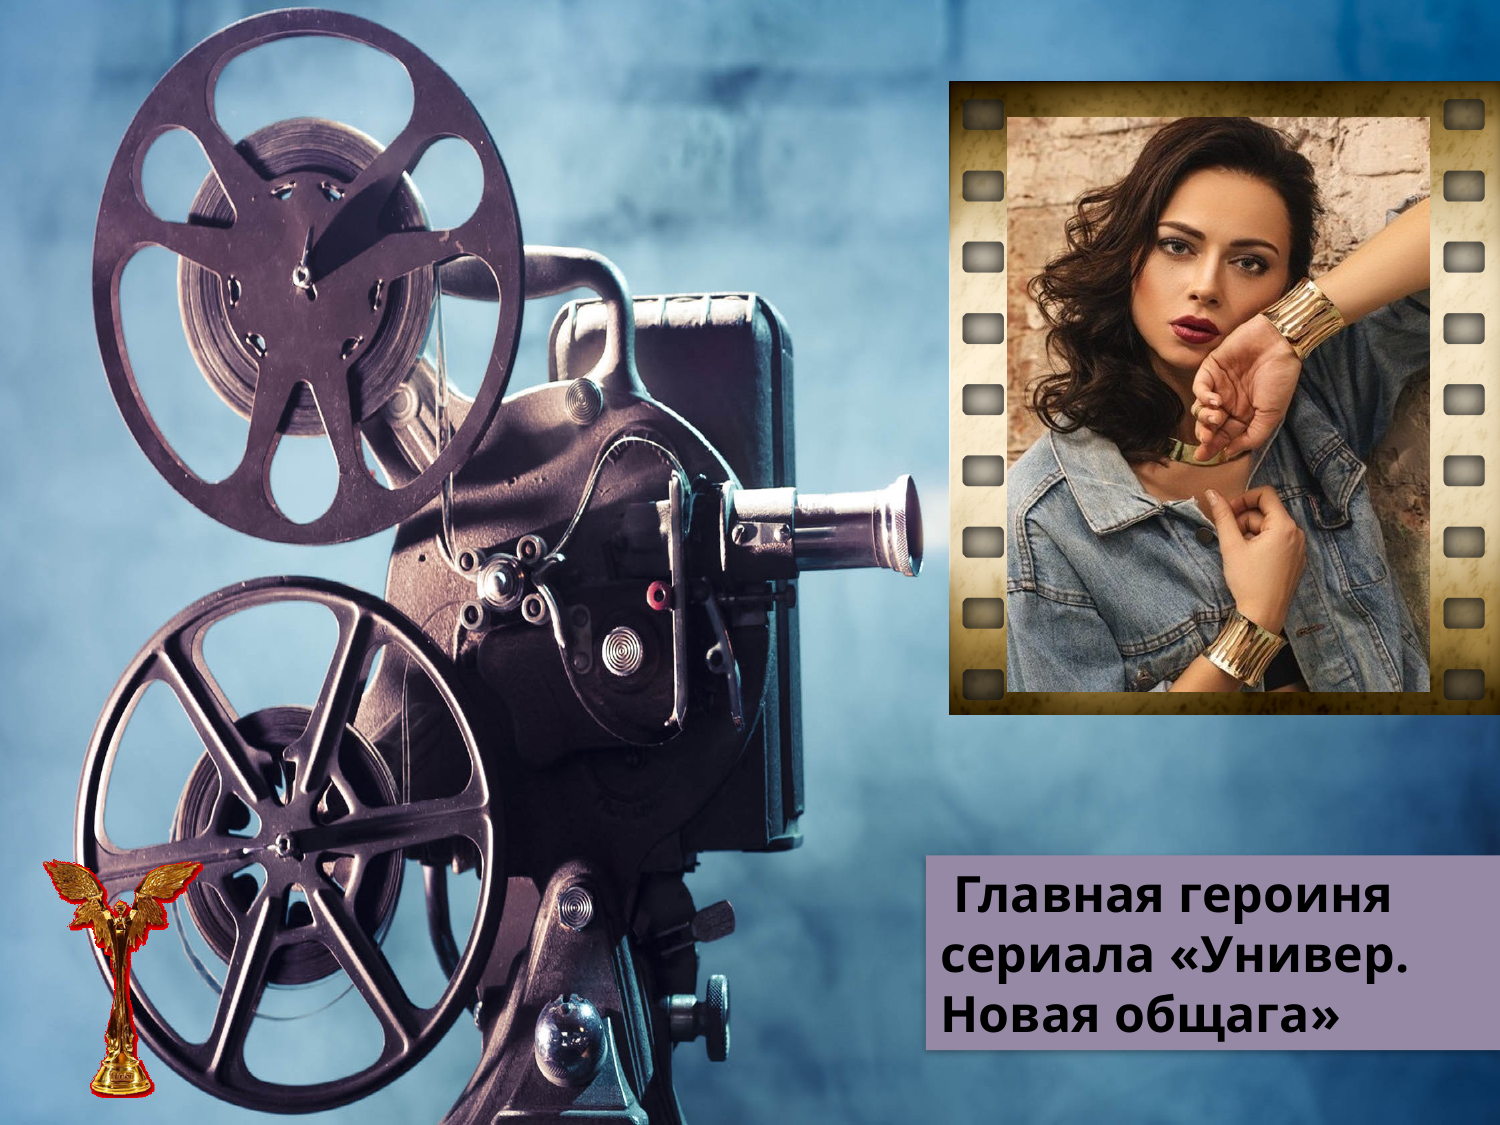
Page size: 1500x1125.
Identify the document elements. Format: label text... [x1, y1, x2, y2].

text_box Главная героиня сериала «Универ. Новая общага» [925, 855, 1500, 1051]
picture [0, 0, 1500, 1125]
